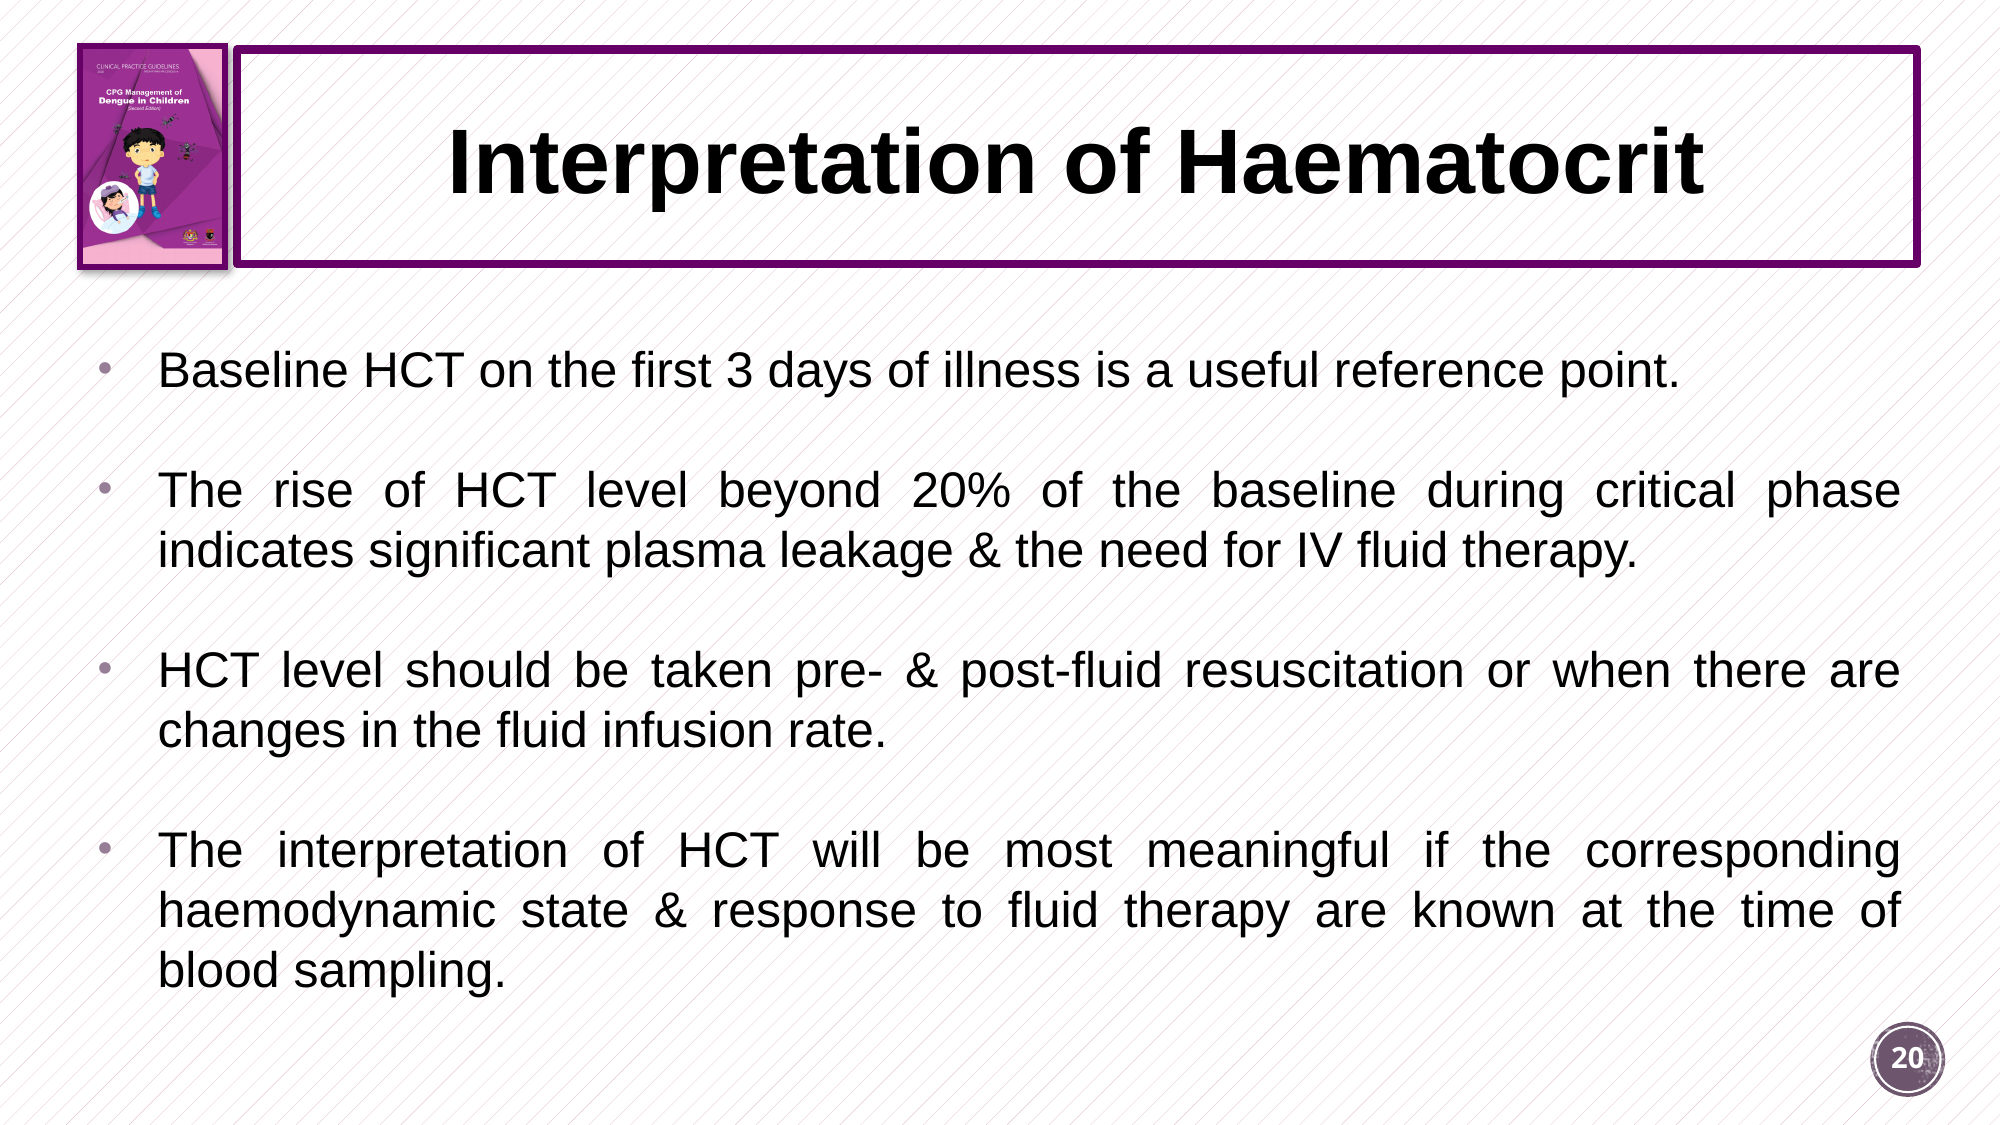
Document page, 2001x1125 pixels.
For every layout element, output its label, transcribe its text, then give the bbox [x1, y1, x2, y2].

text_box Interpretation of Haematocrit [237, 49, 1918, 264]
list Baseline HCT on the first 3 days of illness is a useful reference point. The rise of HCT level beyond 20% of the baseline during critical phase indicates significant plasma leakage & the need for IV fluid therapy. HCT level should be taken pre- & post-fluid resuscitation or when there are changes in the fluid infusion rate. The interpretation of HCT will be most meaningful if the corresponding haemodynamic state & response to fluid therapy are known at the time of blood sampling. [82, 329, 1918, 1013]
picture [83, 49, 222, 264]
slide_number 20 [1855, 1028, 1961, 1089]
